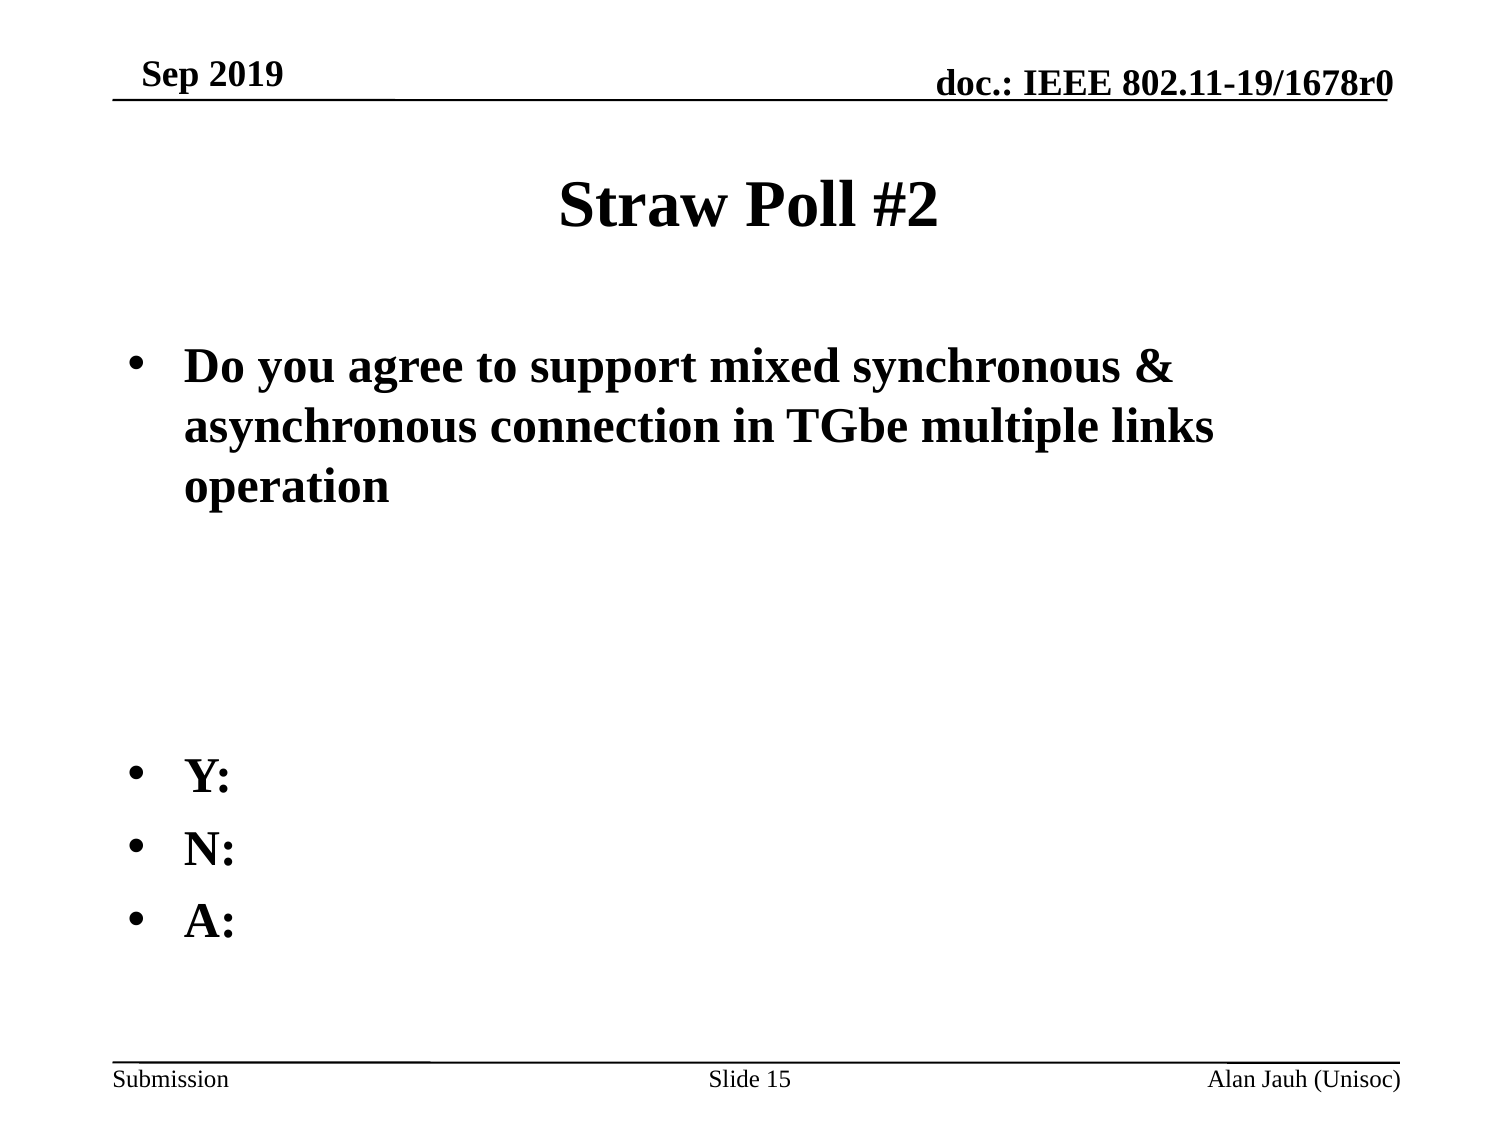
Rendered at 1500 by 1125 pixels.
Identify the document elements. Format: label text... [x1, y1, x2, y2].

footer Alan Jauh (Unisoc) [878, 1061, 1402, 1093]
title Straw Poll #2 [112, 112, 1388, 288]
list Do you agree to support mixed synchronous & asynchronous connection in TGbe multiple links operation Y: N: A: [112, 324, 1388, 1000]
slide_number Slide 15 [684, 1061, 816, 1123]
